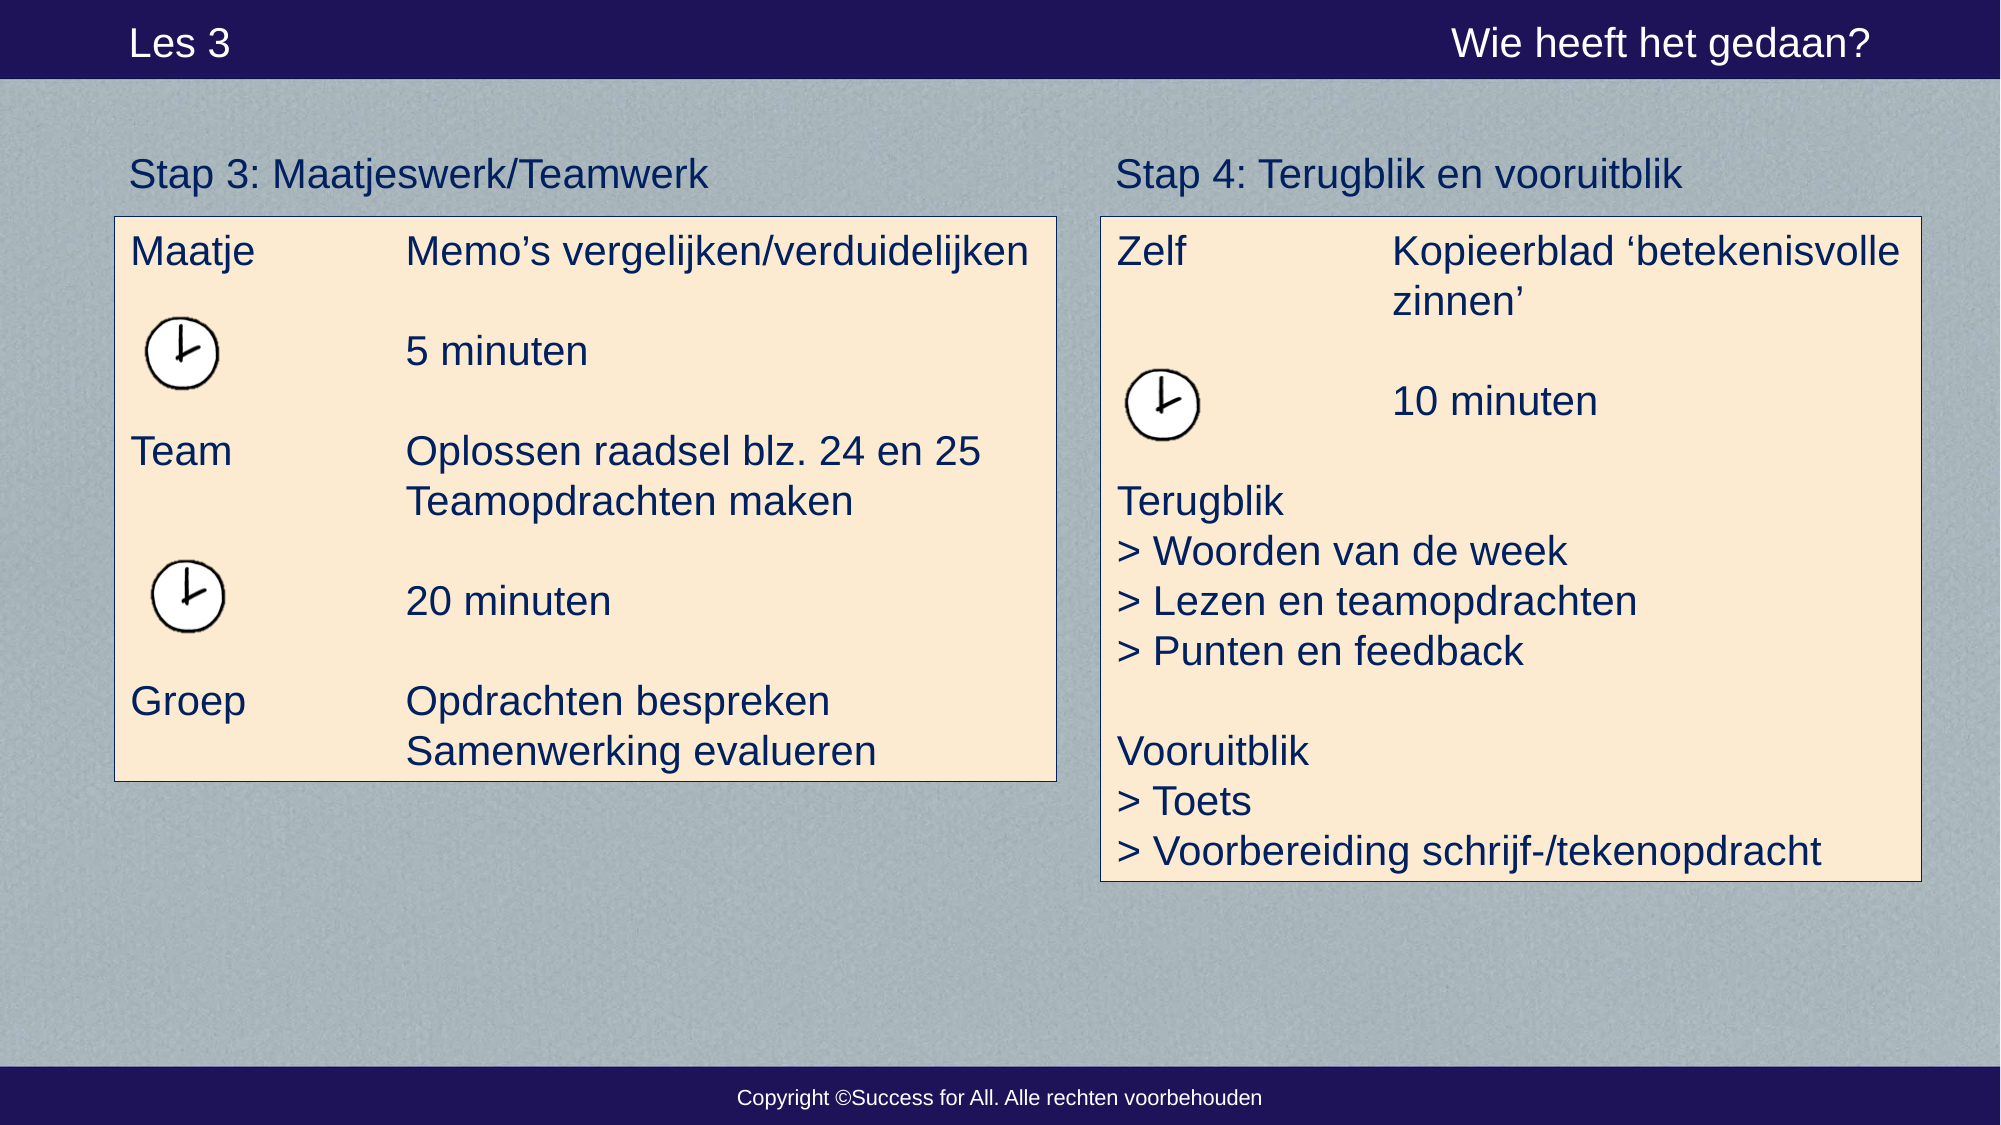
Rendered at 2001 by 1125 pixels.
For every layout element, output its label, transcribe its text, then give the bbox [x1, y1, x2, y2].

text_box Stap 3: Maatjeswerk/Teamwerk [113, 139, 971, 204]
text_box Zelf Kopieerblad ‘betekenisvolle zinnen’ 10 minuten Terugblik > Woorden van de week > Lezen en teamopdrachten > Punten en feedback Vooruitblik > Toets > Voorbereiding schrijf-/tekenopdracht [1100, 216, 1922, 882]
text_box Maatje Memo’s vergelijken/verduidelijken 5 minuten Team Oplossen raadsel blz. 24 en 25 Teamopdrachten maken 20 minuten Groep Opdrachten bespreken Samenwerking evalueren [114, 216, 1057, 782]
text_box Stap 4: Terugblik en vooruitblik [1100, 139, 1893, 204]
picture [0, 0, 2001, 1125]
text_box Les 3 [114, 8, 354, 73]
text_box Copyright ©Success for All. Alle rechten voorbehouden [0, 1076, 2000, 1125]
text_box Wie heeft het gedaan? [999, 8, 1886, 73]
